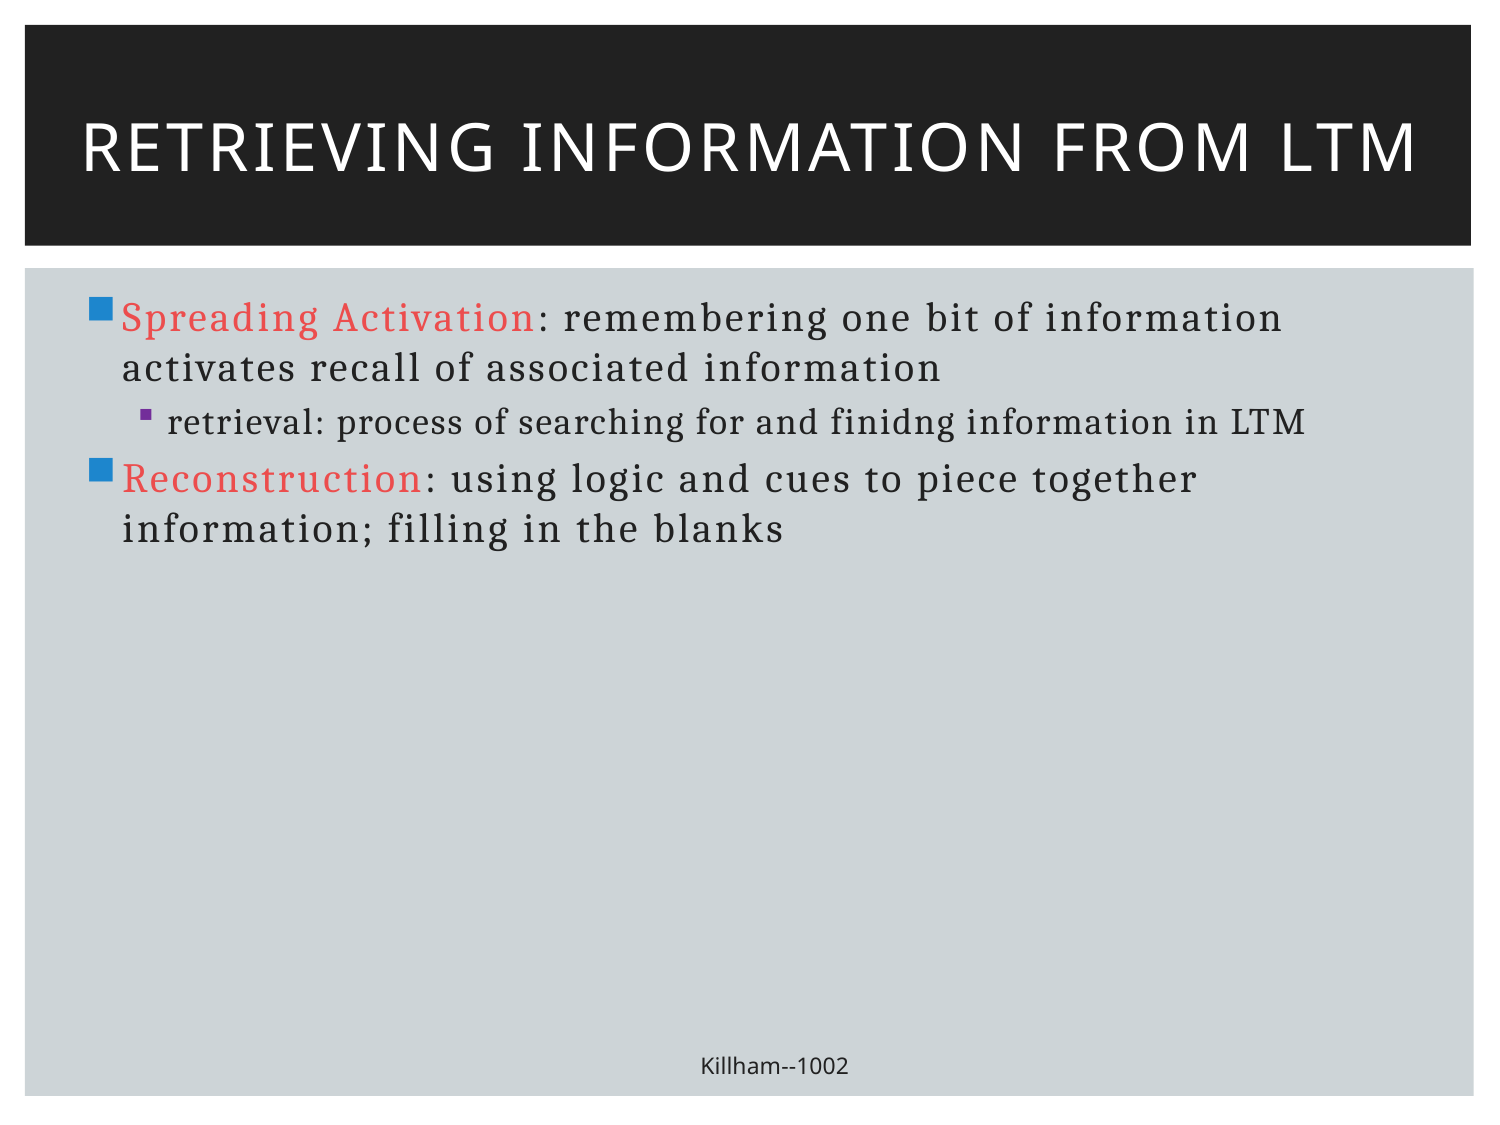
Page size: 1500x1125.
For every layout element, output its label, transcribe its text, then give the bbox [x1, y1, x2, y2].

list Spreading Activation: remembering one bit of information activates recall of associated information retrieval: process of searching for and finidng information in LTM Reconstruction: using logic and cues to piece together information; filling in the blanks [62, 281, 1442, 1005]
footer Killham--1002 [500, 1042, 1050, 1088]
title Retrieving Information from LTM [62, 58, 1438, 232]
